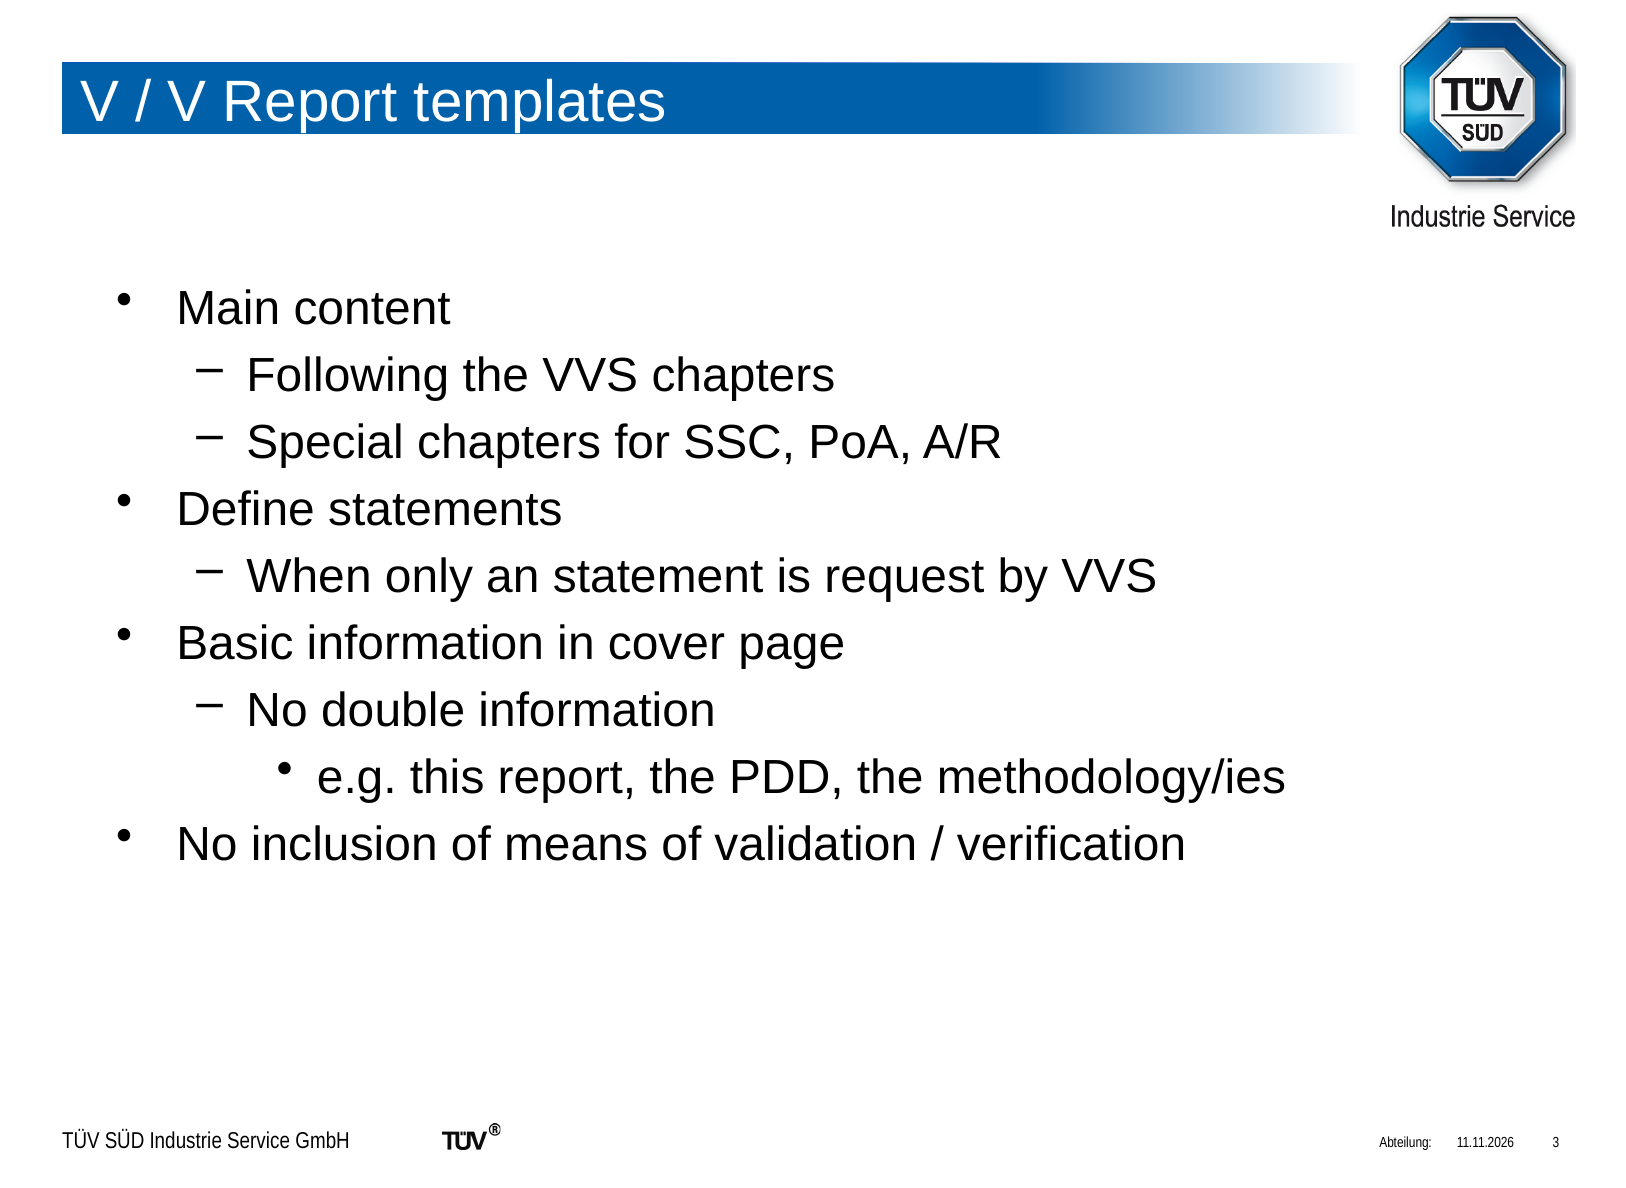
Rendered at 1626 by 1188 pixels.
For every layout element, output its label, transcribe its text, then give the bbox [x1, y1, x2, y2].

footer Abteilung: [585, 1124, 1449, 1161]
picture [1179, 62, 1381, 134]
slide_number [1449, 1124, 1514, 1161]
title V / V Report templates [63, 62, 1179, 134]
slide_number 3 [1514, 1124, 1576, 1161]
list Main content Following the VVS chapters Special chapters for SSC, PoA, A/R Define statements When only an statement is request by VVS Basic information in cover page No double information e.g. this report, the PDD, the methodology/ies No inclusion of means of validation / verification [99, 268, 1563, 925]
